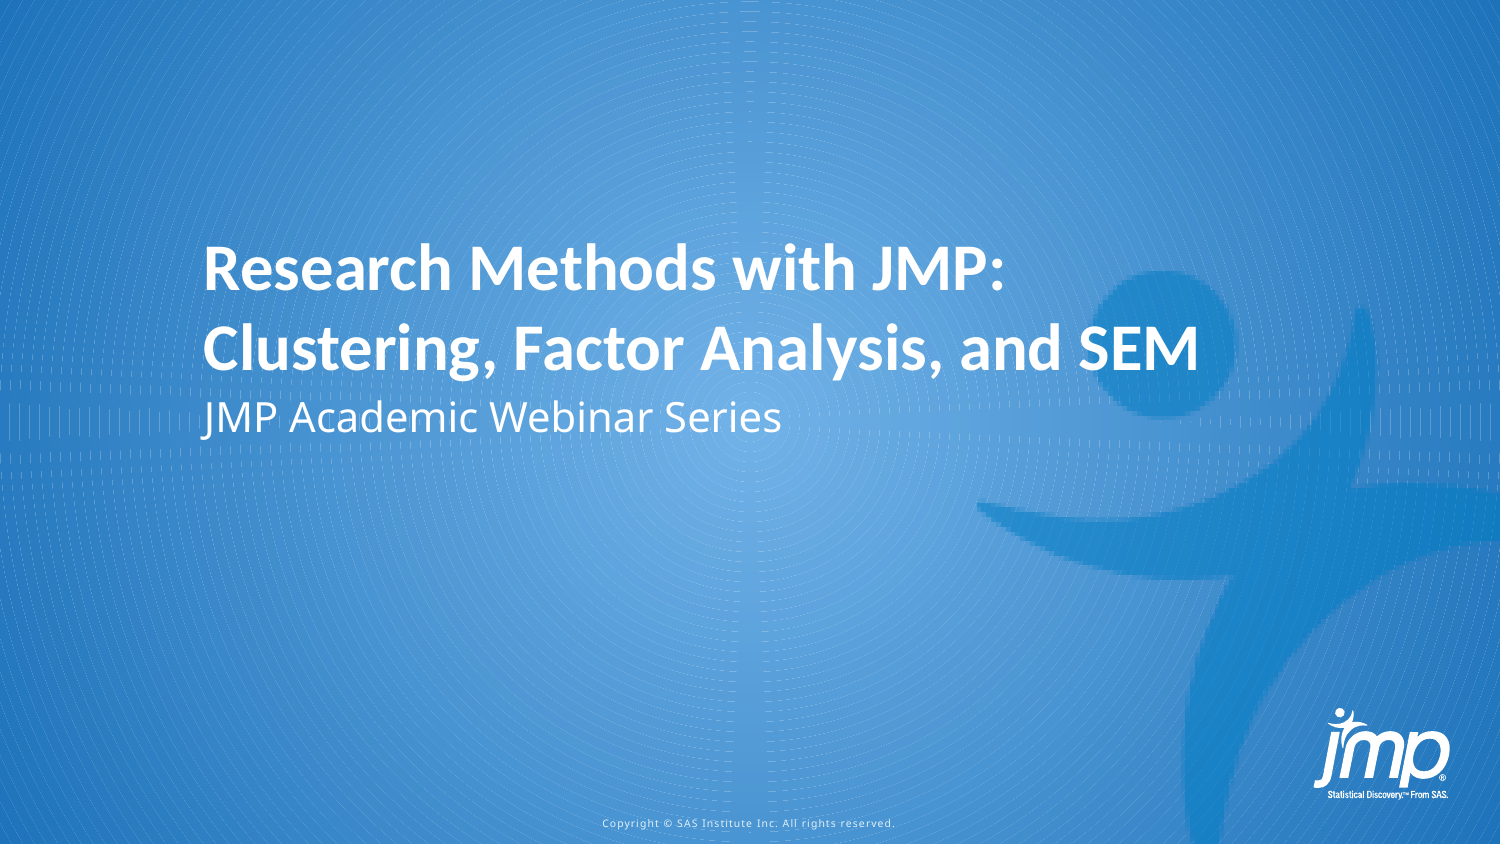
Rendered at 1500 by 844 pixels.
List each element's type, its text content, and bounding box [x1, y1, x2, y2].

list JMP Academic Webinar Series [188, 391, 1274, 450]
title Research Methods with JMP: Clustering, Factor Analysis, and SEM [188, 214, 1274, 391]
